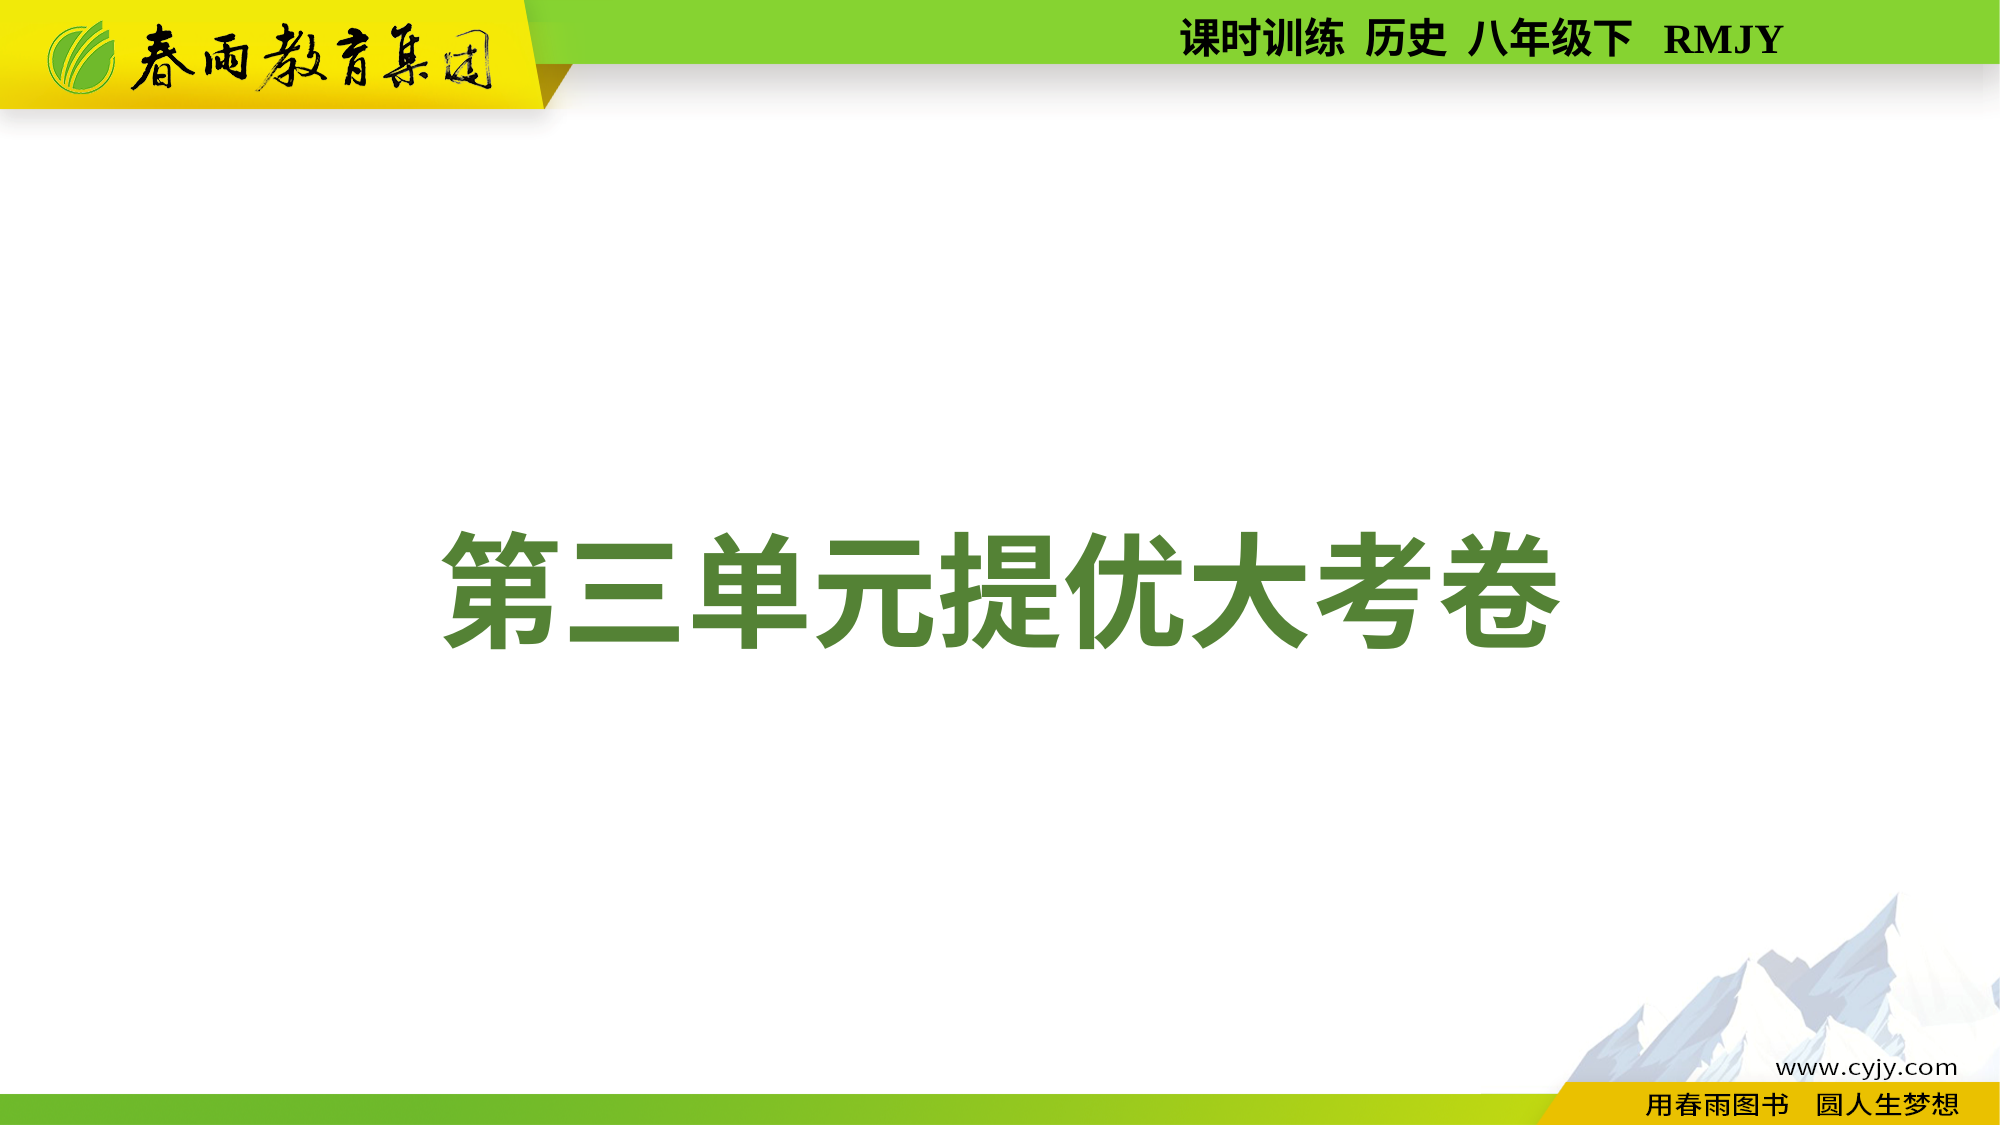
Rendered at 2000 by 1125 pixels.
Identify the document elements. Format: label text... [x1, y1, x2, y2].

picture [0, 0, 2000, 431]
picture [0, 672, 2000, 1125]
text_box 第三单元提优大考卷 [0, 431, 2000, 672]
